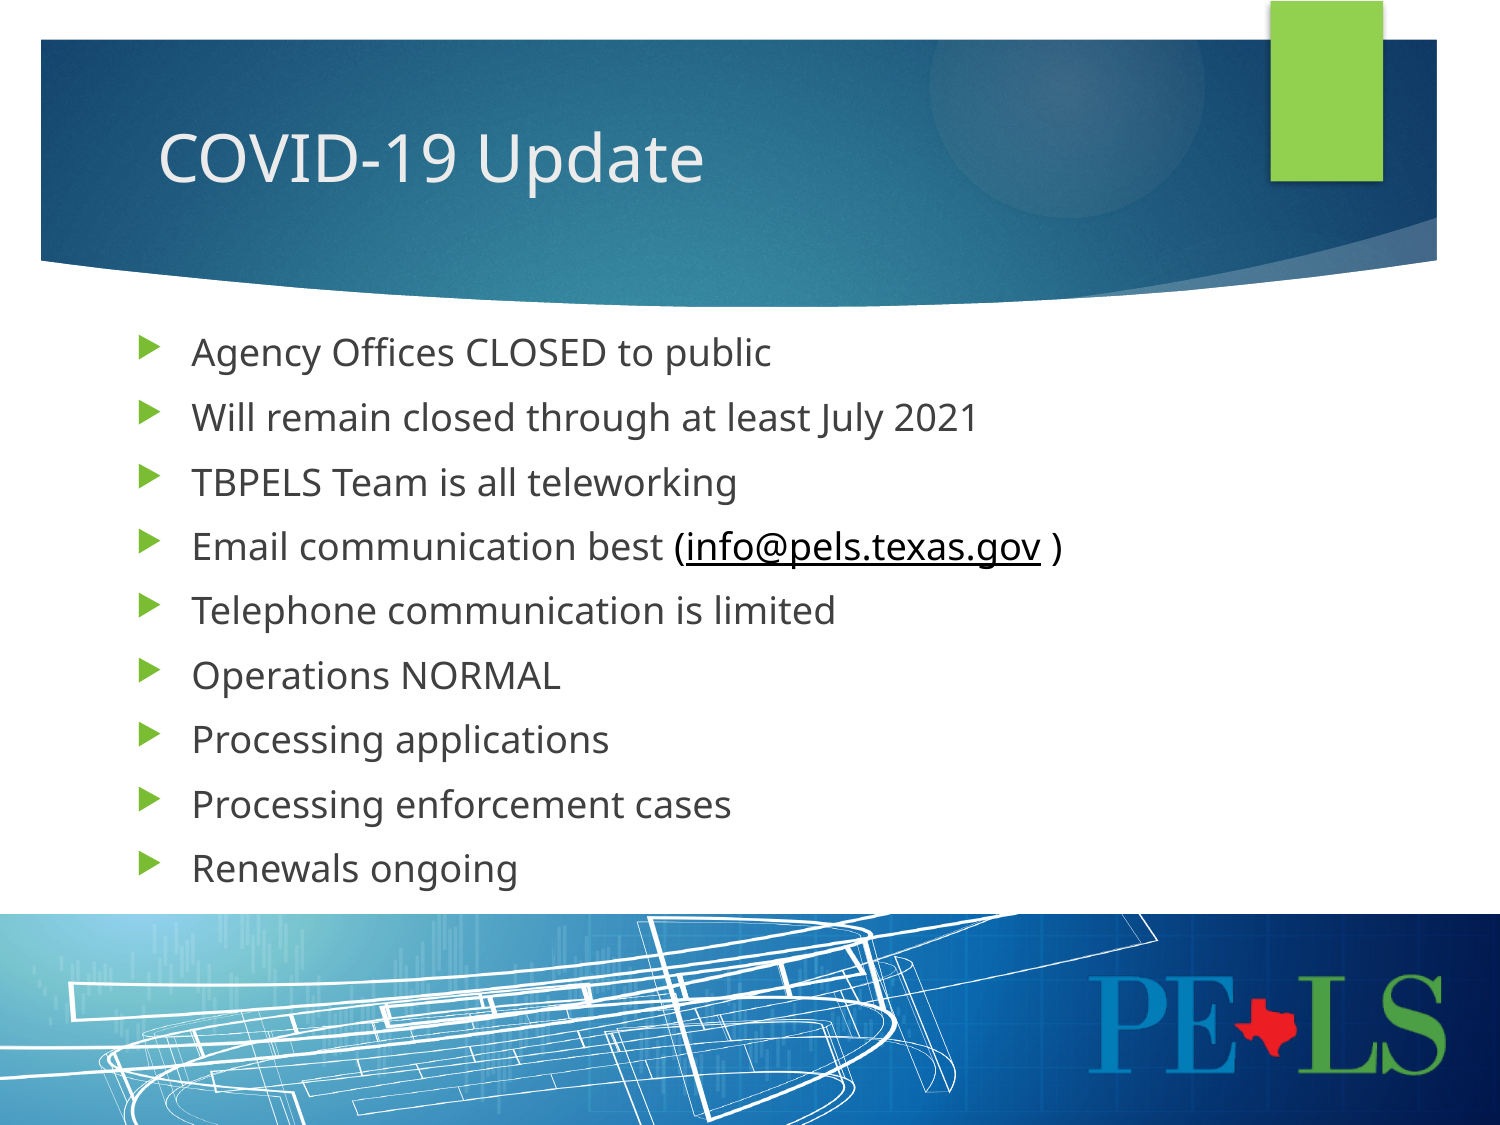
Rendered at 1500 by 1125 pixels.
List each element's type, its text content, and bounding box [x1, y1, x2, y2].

text_box COVID-19 Update [142, 137, 1183, 254]
picture [0, 914, 1500, 1125]
list Agency Offices CLOSED to public Will remain closed through at least July 2021 TBPELS Team is all teleworking Email communication best (info@pels.texas.gov ) Telephone communication is limited Operations NORMAL Processing applications Processing enforcement cases Renewals ongoing [121, 321, 1162, 901]
